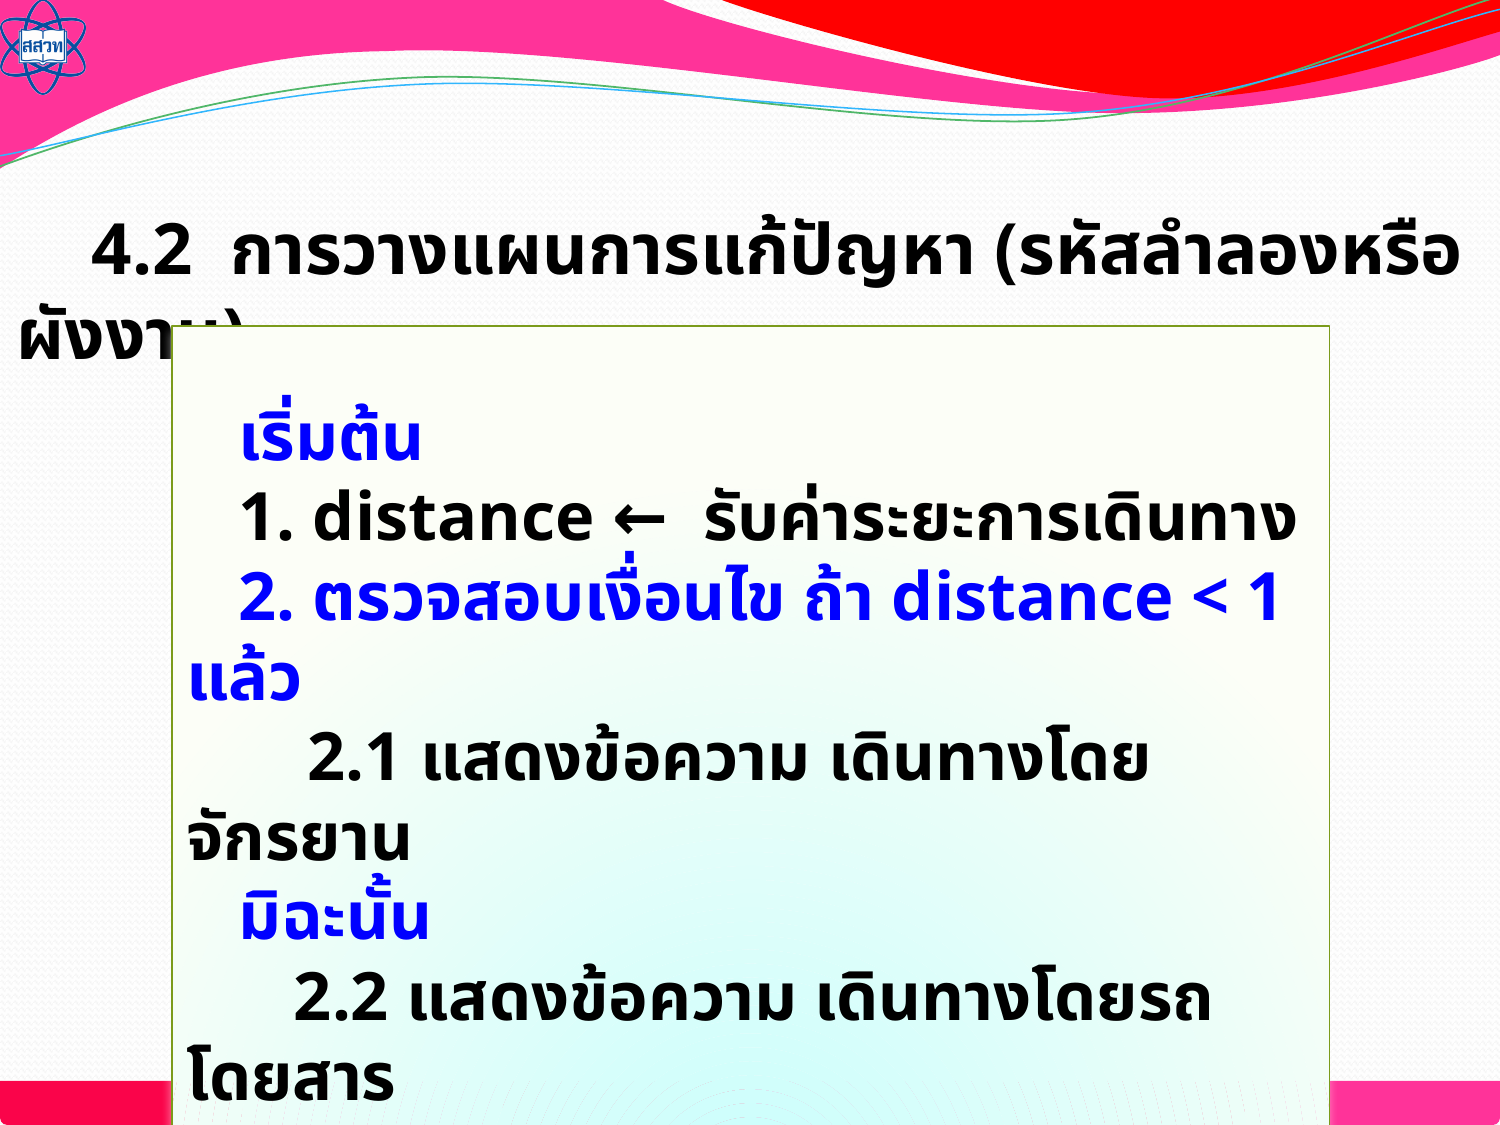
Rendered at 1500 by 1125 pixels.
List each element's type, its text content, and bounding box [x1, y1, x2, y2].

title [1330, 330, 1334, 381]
text_box 4.2 การวางแผนการแก้ปัญหา (รหัสลำลองหรือผังงาน) [2, 196, 1500, 381]
picture [0, 0, 86, 95]
text_box เริ่มต้น 1. distance ← รับค่าระยะการเดินทาง 2. ตรวจสอบเงื่อนไข ถ้า distance < 1 แล้ว 2.1 แสดงข้อความ เดินทางโดยจักรยาน มิฉะนั้น 2.2 แสดงข้อความ เดินทางโดยรถโดยสาร จบ [171, 325, 1330, 1125]
title The Winner… [165, 329, 171, 381]
